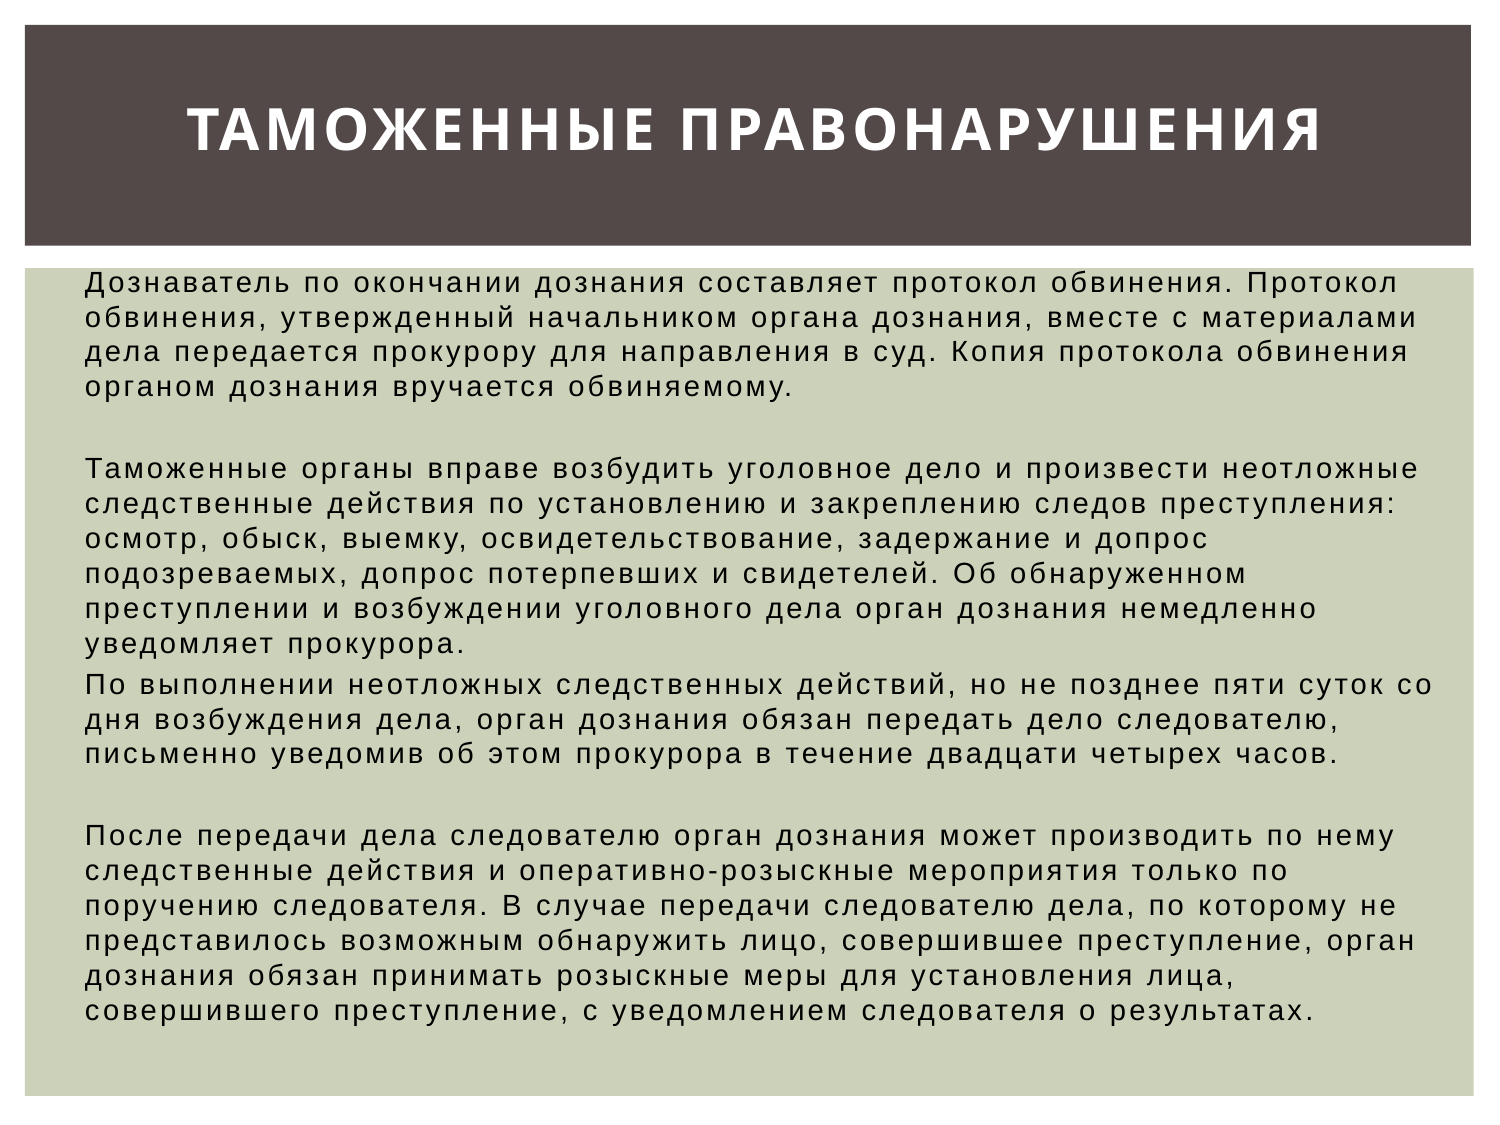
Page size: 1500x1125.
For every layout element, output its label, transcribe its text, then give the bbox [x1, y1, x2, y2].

title ТАМОЖЕННЫЕ ПРАВОНАРУШЕНИЯ [62, 58, 1447, 197]
list Дознаватель по окончании дознания составляет протокол обвинения. Протокол обвинения, утвержденный начальником органа дознания, вместе с материалами дела передается прокурору для направления в суд. Копия протокола обвинения органом дознания вручается обвиняемому. Таможенные органы вправе возбудить уголовное дело и произвести неотложные следственные действия по установлению и закреплению следов преступления: осмотр, обыск, выемку, освидетельствование, задержание и допрос подозреваемых, допрос потерпевших и свидетелей. Об обнаруженном преступлении и возбуждении уголовного дела орган дознания немедленно уведомляет прокурора. По выполнении неотложных следственных действий, но не позднее пяти суток со дня возбуждения дела, орган дознания обязан передать дело следователю, письменно уведомив об этом прокурора в течение двадцати четырех часов. После передачи дела следователю орган дознания может производить по нему следственные действия и оперативно-розыскные мероприятия только по поручению следователя. В случае передачи следователю дела, по которому не представилось возможным обнаружить лицо, совершившее преступление, орган дознания обязан принимать розыскные меры для установления лица, совершившего преступление, с уведомлением следователя о результатах. [62, 255, 1483, 1059]
